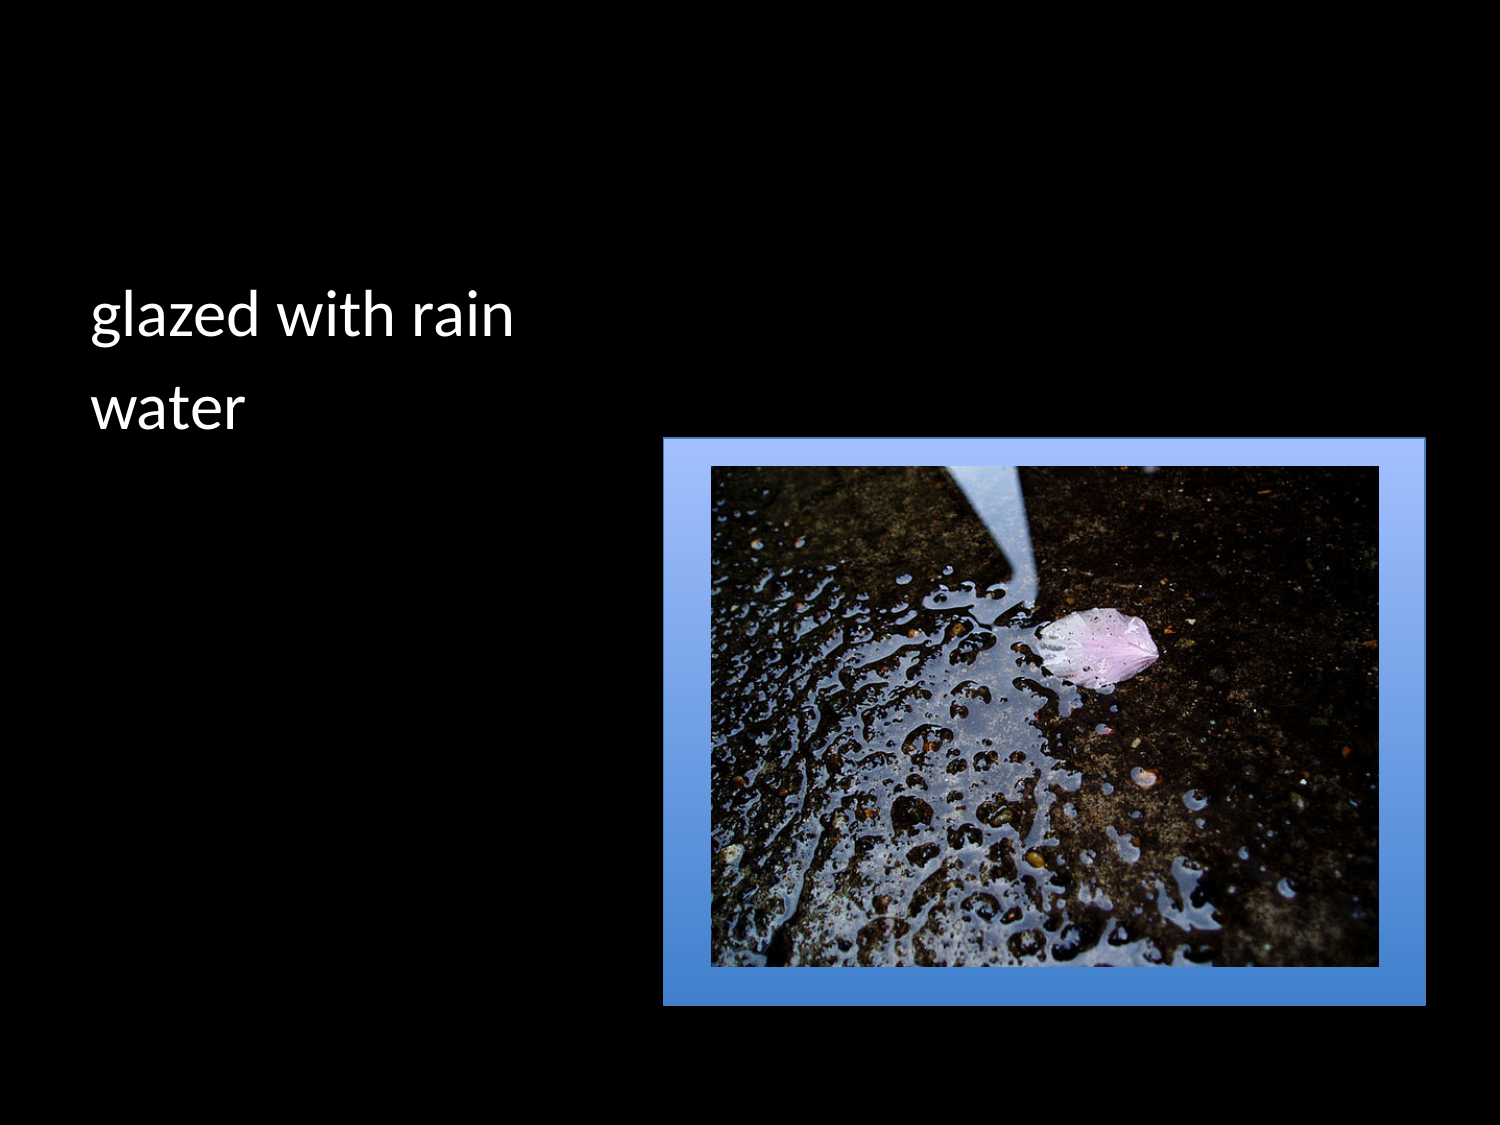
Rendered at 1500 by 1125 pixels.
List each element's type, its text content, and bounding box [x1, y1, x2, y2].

text_box [663, 437, 1426, 1006]
list glazed with rain water [75, 262, 1425, 1005]
picture [711, 466, 1379, 967]
